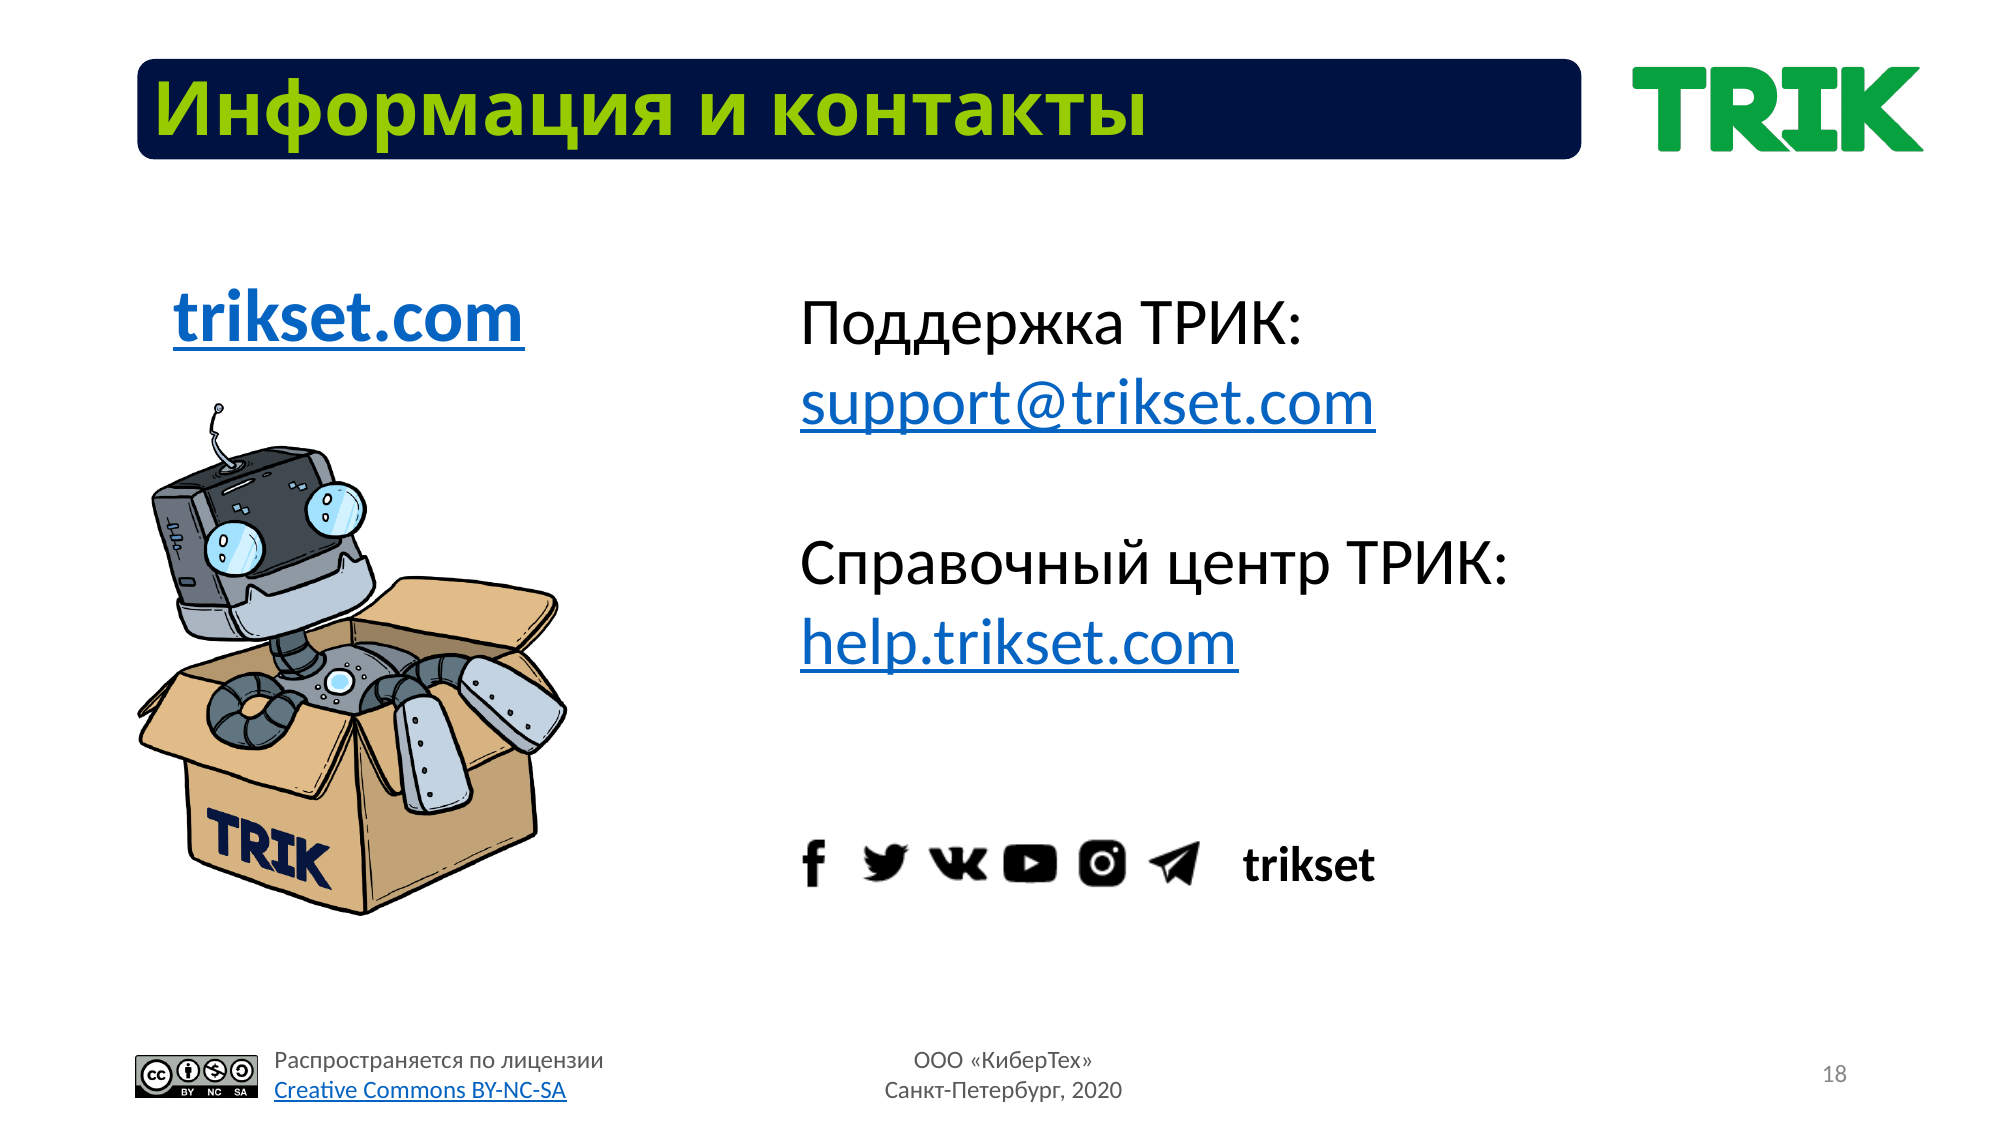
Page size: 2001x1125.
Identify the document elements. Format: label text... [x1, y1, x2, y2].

picture [135, 1055, 258, 1098]
picture [61, 363, 651, 953]
picture [789, 829, 1214, 895]
picture [1631, 64, 1924, 154]
slide_number 18 [1412, 1042, 1863, 1103]
